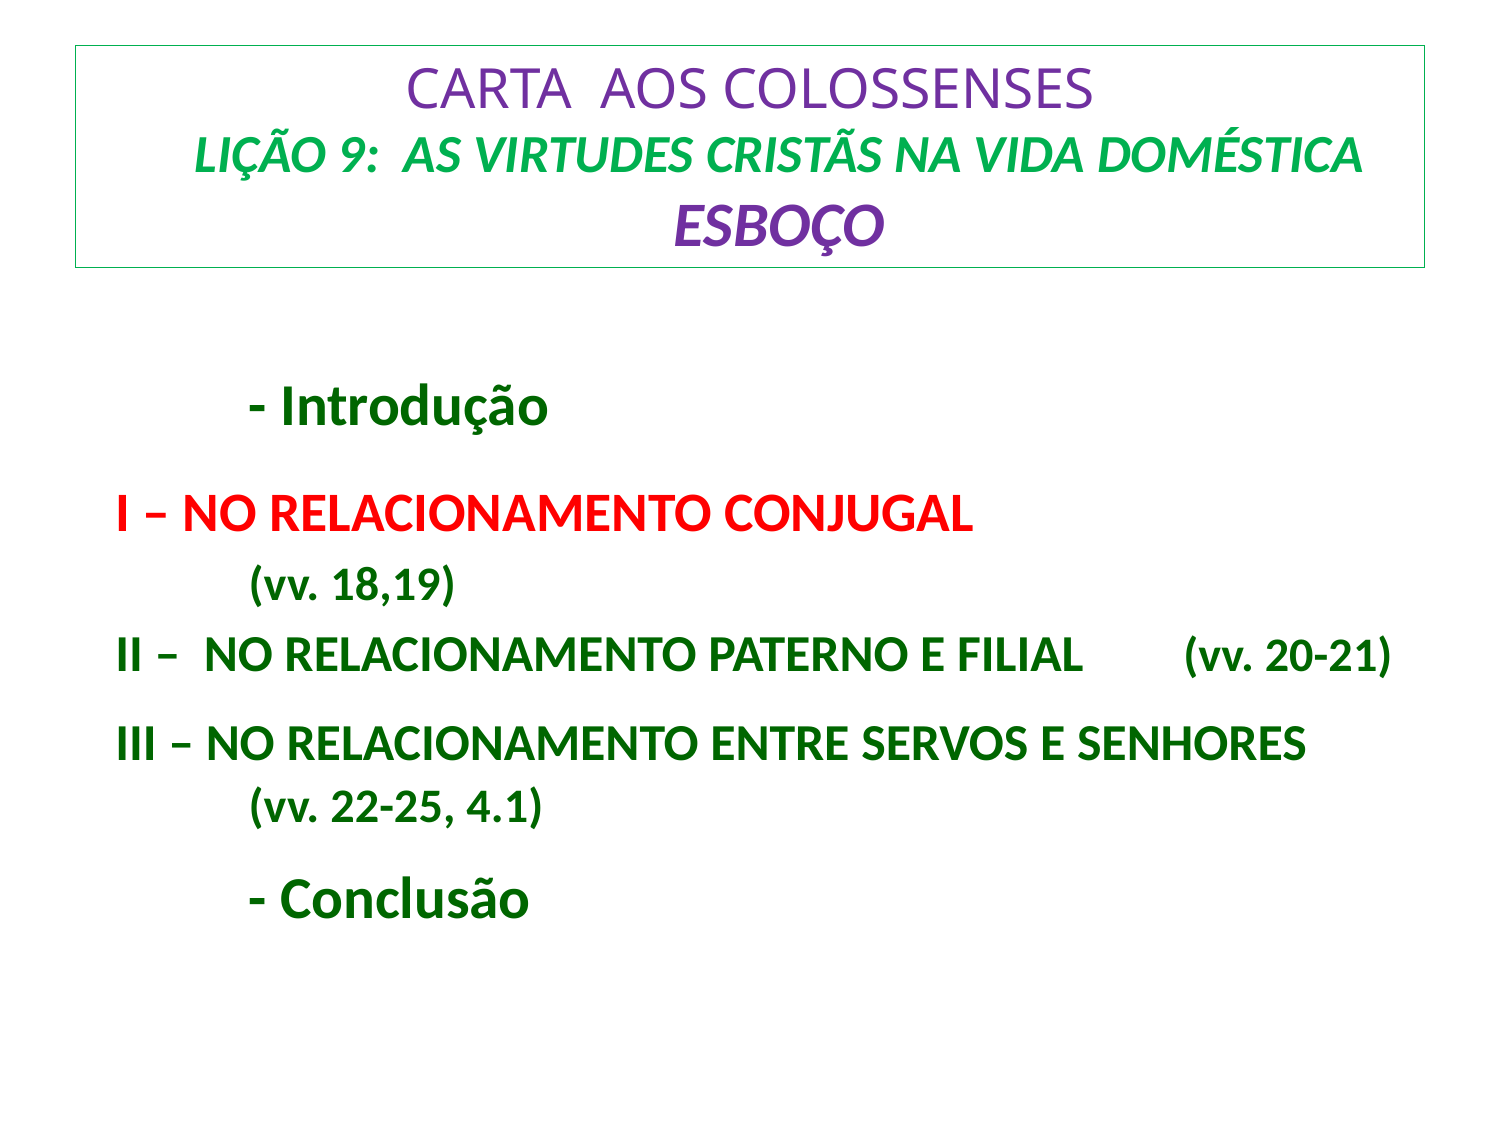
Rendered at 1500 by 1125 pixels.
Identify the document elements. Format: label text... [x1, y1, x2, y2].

title CARTA AOS COLOSSENSES LIÇÃO 9: AS VIRTUDES CRISTÃS NA VIDA DOMÉSTICA ESBOÇO [75, 45, 1425, 268]
list - Introdução I – NO RELACIONAMENTO CONJUGAL (vv. 18,19) II – NO RELACIONAMENTO PATERNO E FILIAL (vv. 20-21) III – NO RELACIONAMENTO ENTRE SERVOS E SENHORES (vv. 22-25, 4.1) - Conclusão [100, 314, 1424, 975]
